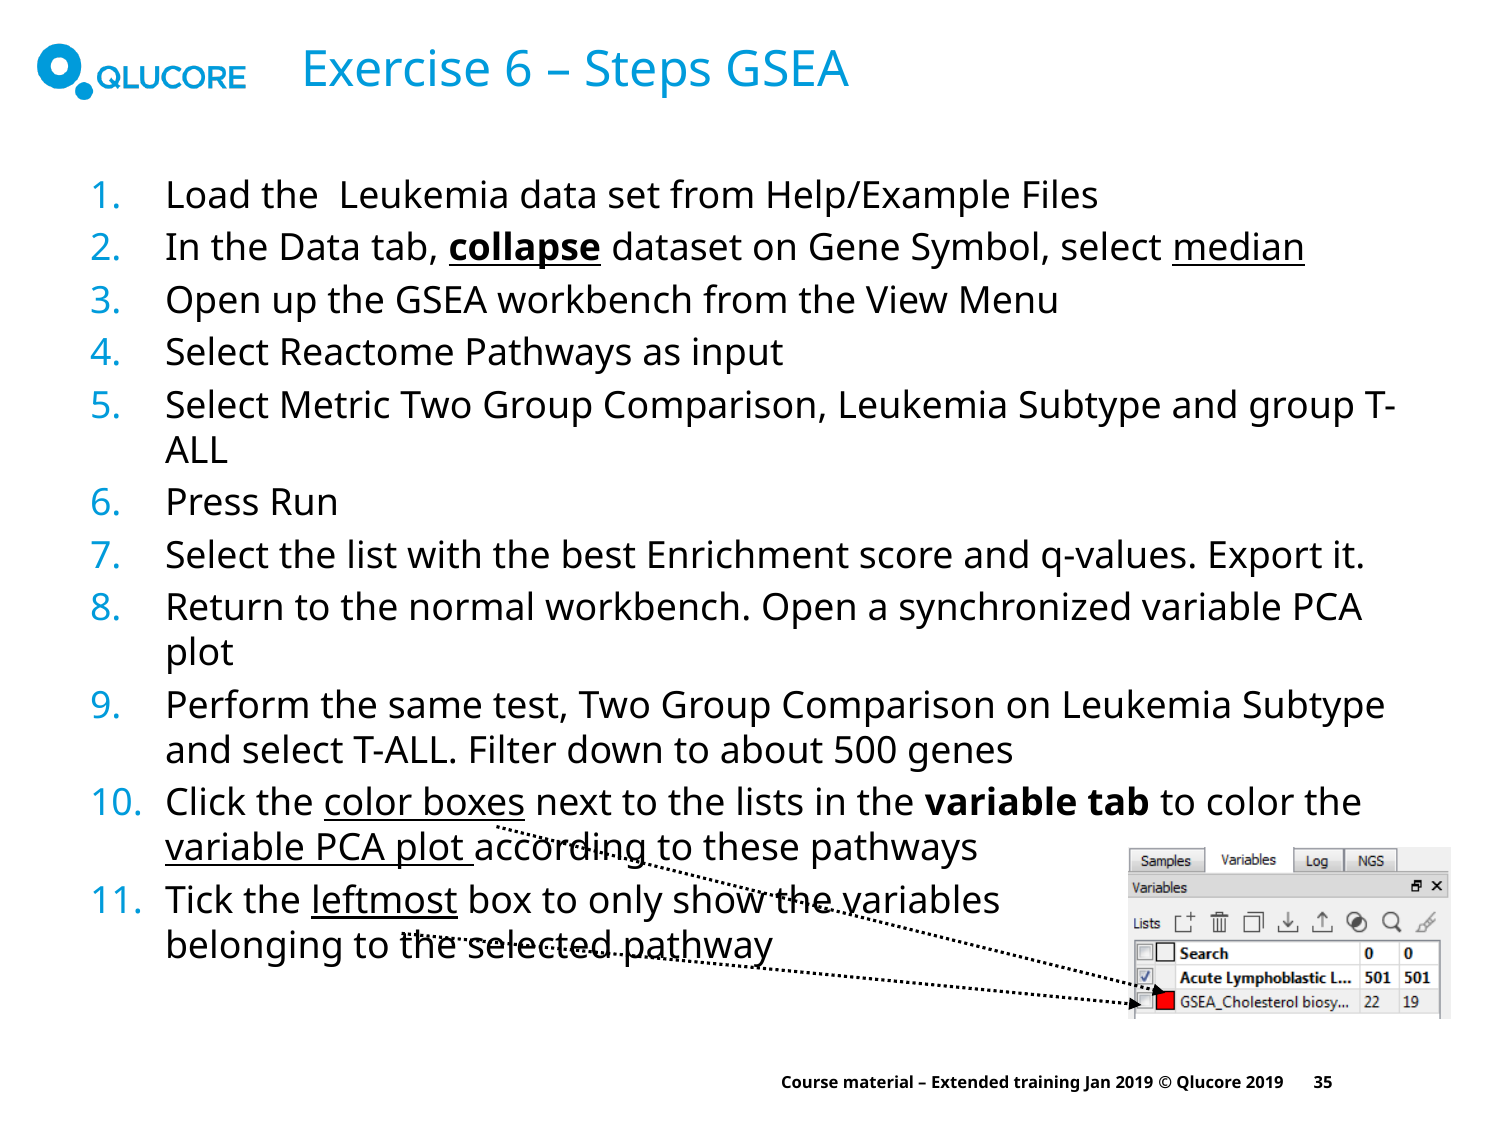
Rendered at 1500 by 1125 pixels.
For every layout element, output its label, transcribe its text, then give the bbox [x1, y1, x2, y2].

title Exercise 6 – Steps GSEA [286, 8, 1445, 125]
picture [1128, 847, 1451, 1020]
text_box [401, 933, 1142, 1006]
list Load the Leukemia data set from Help/Example Files In the Data tab, collapse dataset on Gene Symbol, select median Open up the GSEA workbench from the View Menu Select Reactome Pathways as input Select Metric Two Group Comparison, Leukemia Subtype and group T-ALL Press Run Select the list with the best Enrichment score and q-values. Export it. Return to the normal workbench. Open a synchronized variable PCA plot Perform the same test, Two Group Comparison on Leukemia Subtype and select T-ALL. Filter down to about 500 genes Click the color boxes next to the lists in the variable tab to color the variable PCA plot according to these pathways Tick the leftmost box to only show the variables belonging to the selected pathway [75, 163, 1456, 1052]
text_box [496, 826, 1166, 994]
